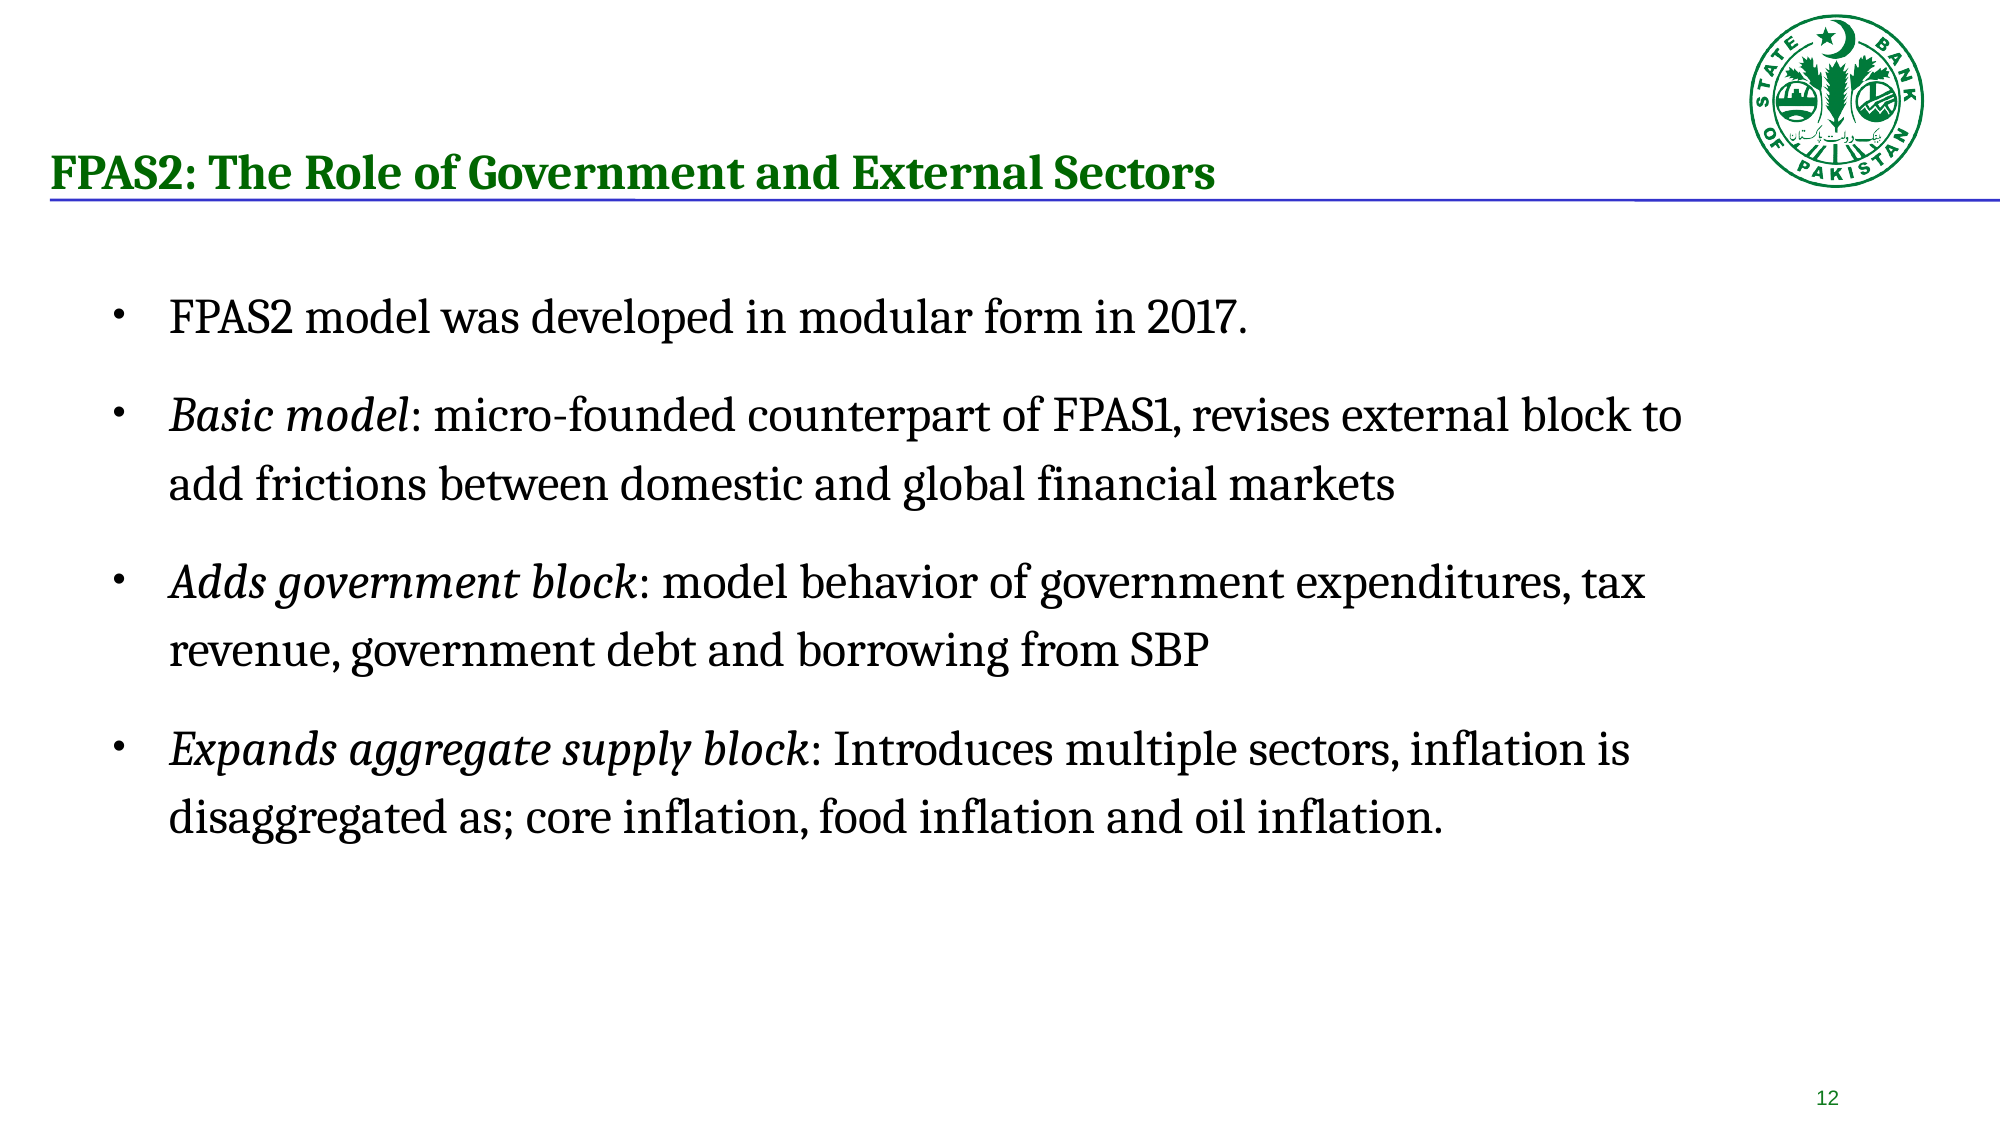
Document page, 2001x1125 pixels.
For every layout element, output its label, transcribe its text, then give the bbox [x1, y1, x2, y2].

text_box FPAS2: The Role of Government and External Sectors [50, 139, 2000, 200]
slide_number 12 [1424, 1083, 1857, 1111]
list FPAS2 model was developed in modular form in 2017. Basic model: micro-founded counterpart of FPAS1, revises external block to add frictions between domestic and global financial markets Adds government block: model behavior of government expenditures, tax revenue, government debt and borrowing from SBP Expands aggregate supply block: Introduces multiple sectors, inflation is disaggregated as; core inflation, food inflation and oil inflation. [112, 274, 1769, 868]
picture [1746, 10, 1927, 139]
